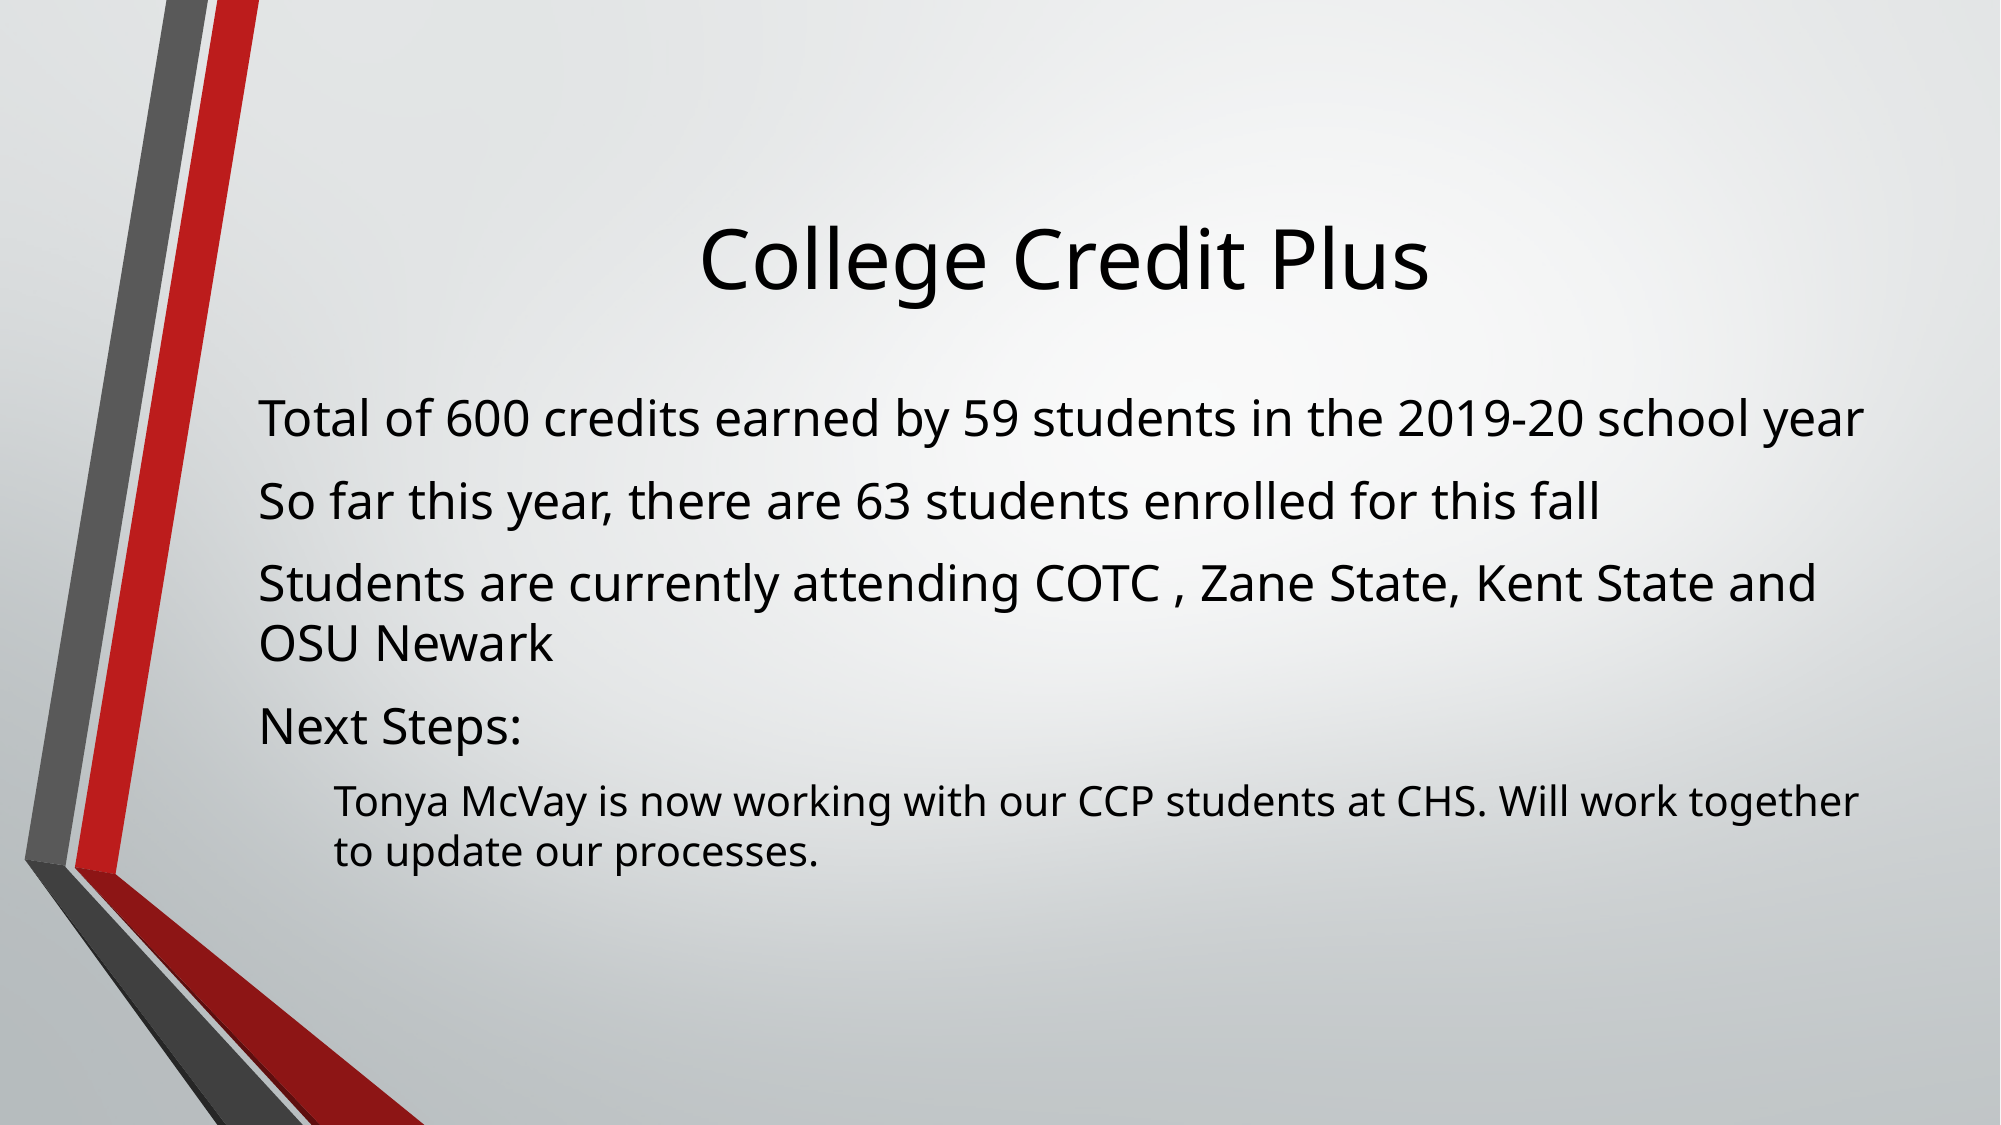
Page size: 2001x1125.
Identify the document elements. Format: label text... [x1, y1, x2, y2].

list Total of 600 credits earned by 59 students in the 2019-20 school year So far this year, there are 63 students enrolled for this fall Students are currently attending COTC , Zane State, Kent State and OSU Newark Next Steps: Tonya McVay is now working with our CCP students at CHS. Will work together to update our processes. [243, 374, 1887, 888]
title College Credit Plus [243, 112, 1887, 374]
